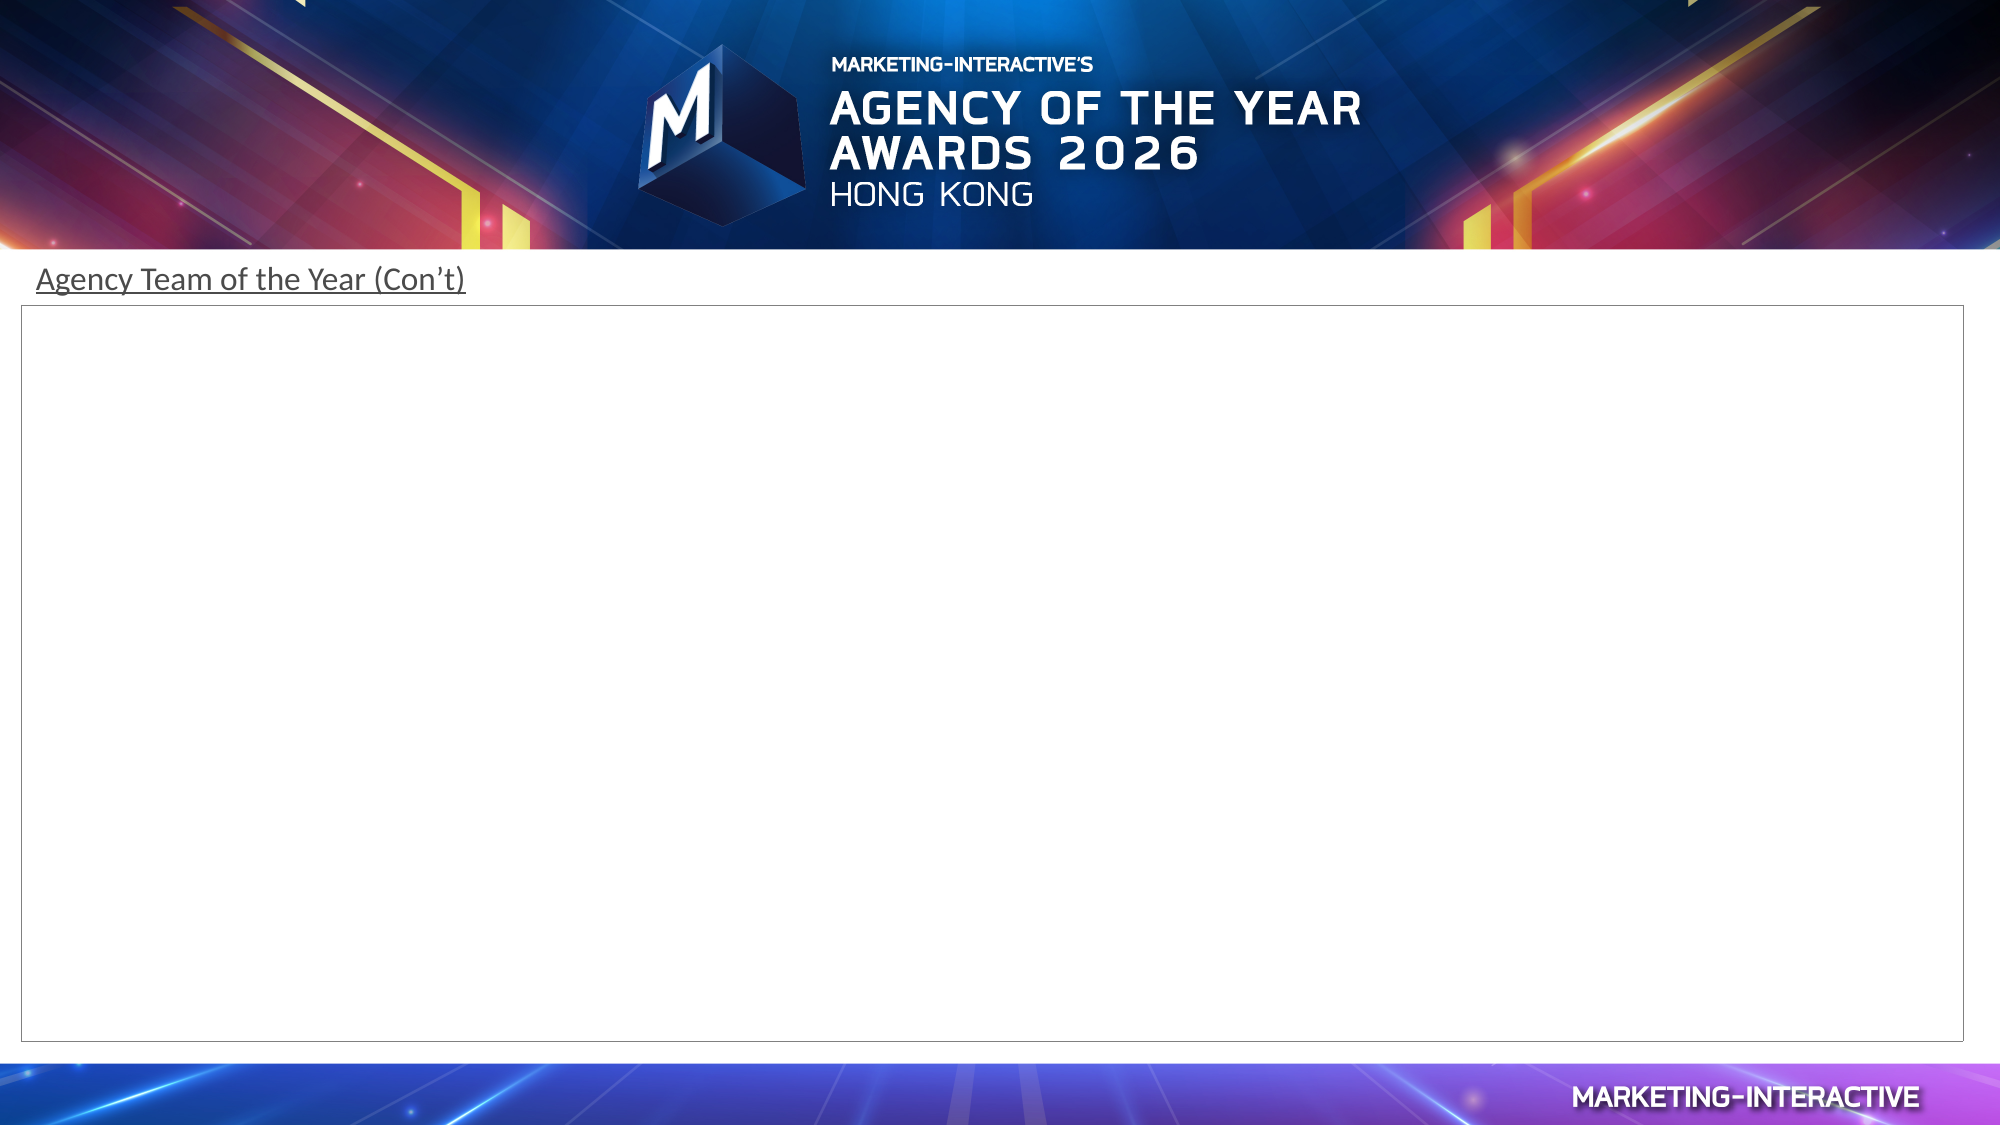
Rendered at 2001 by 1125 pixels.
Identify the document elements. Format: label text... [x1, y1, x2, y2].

text_box Agency Team of the Year (Con’t) [21, 249, 931, 304]
table_header [22, 306, 1963, 1041]
picture [0, 0, 2000, 1125]
